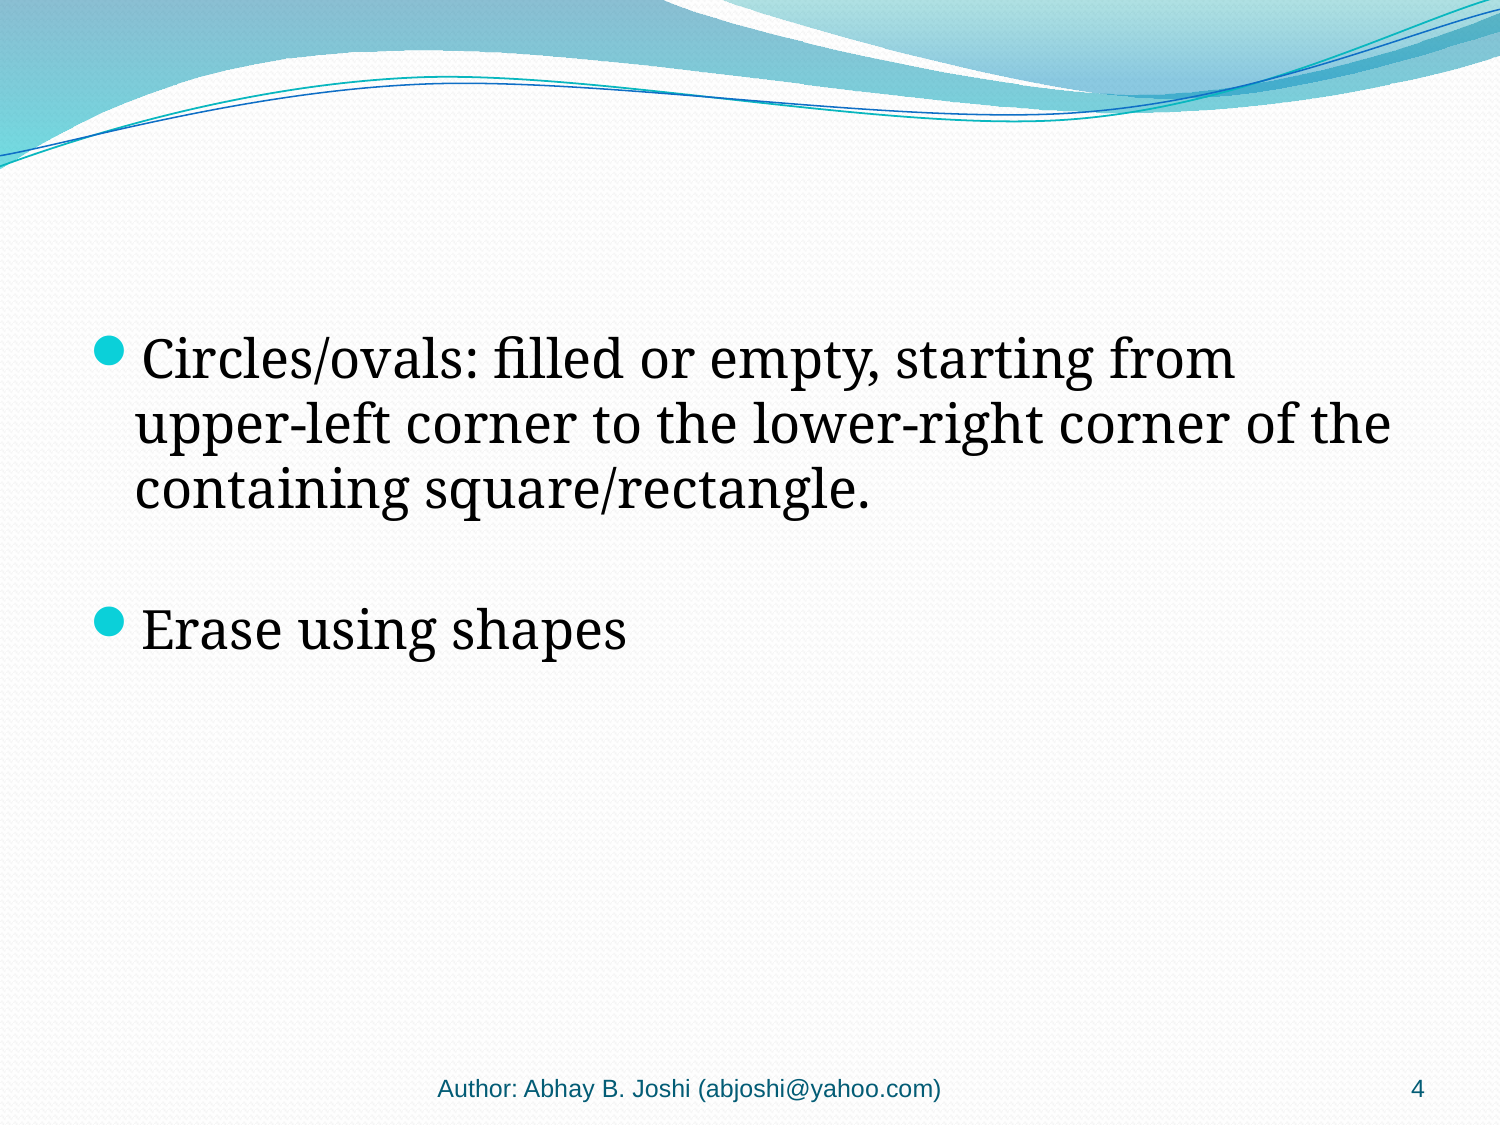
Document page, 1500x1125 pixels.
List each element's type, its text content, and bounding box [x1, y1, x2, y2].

list Circles/ovals: filled or empty, starting from upper-left corner to the lower-right corner of the containing square/rectangle. Erase using shapes [75, 317, 1425, 1038]
slide_number 4 [1299, 1042, 1425, 1103]
footer Author: Abhay B. Joshi (abjoshi@yahoo.com) [437, 1042, 988, 1103]
